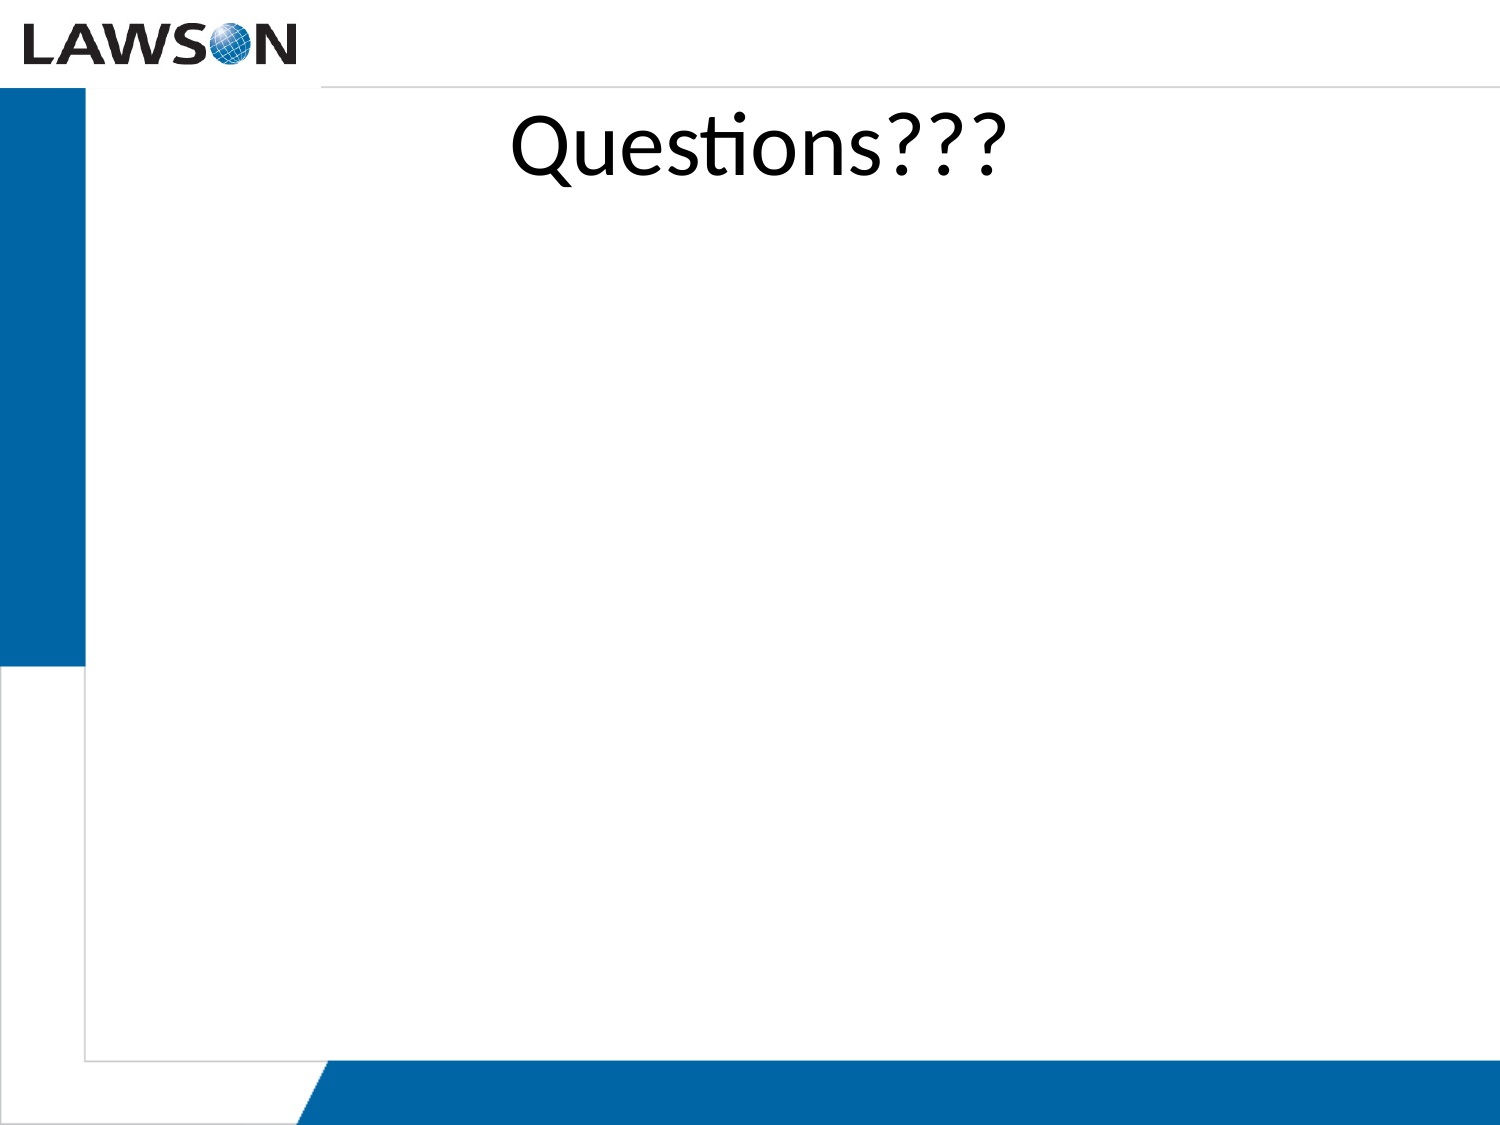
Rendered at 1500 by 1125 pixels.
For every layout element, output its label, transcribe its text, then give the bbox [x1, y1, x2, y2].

picture [0, 0, 1500, 1125]
title Questions??? [96, 45, 1425, 233]
